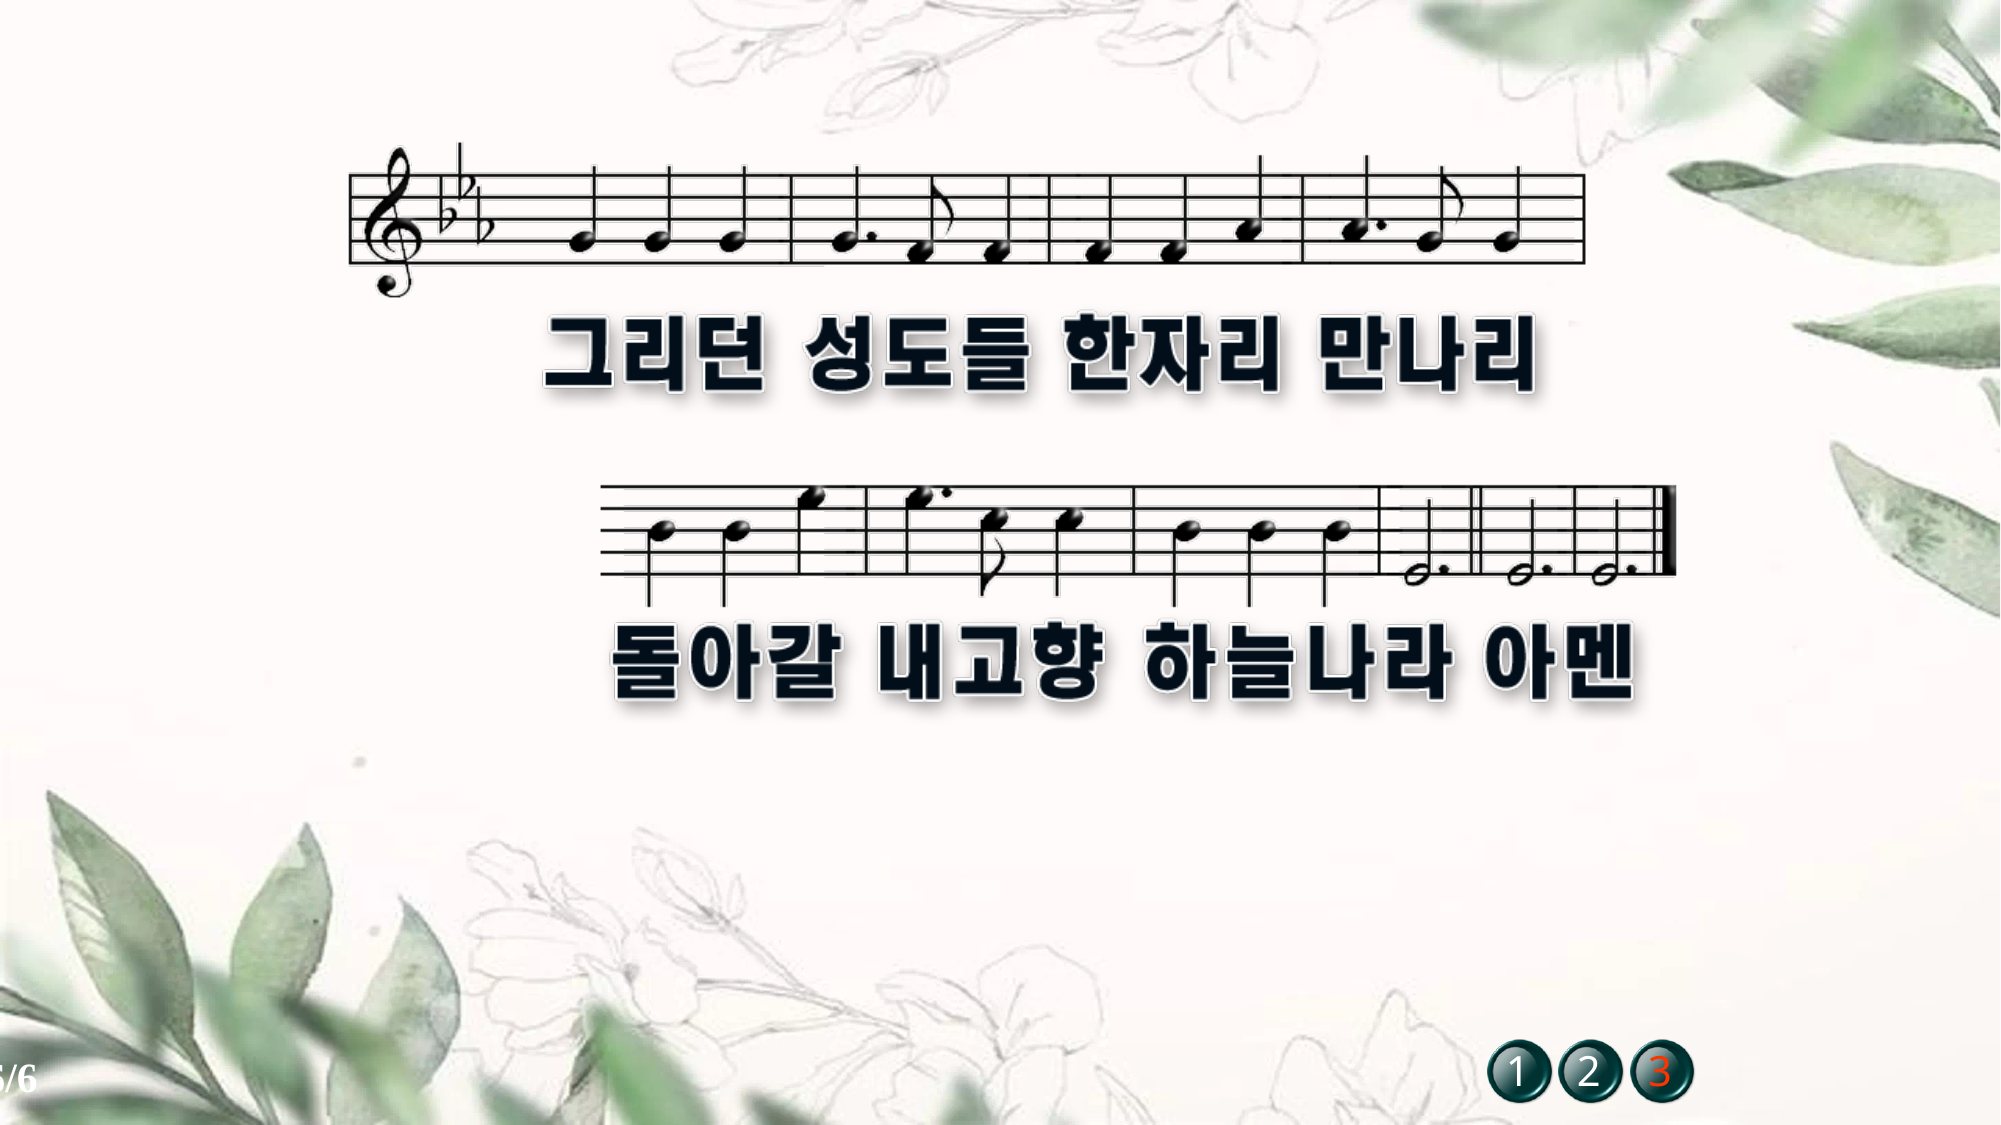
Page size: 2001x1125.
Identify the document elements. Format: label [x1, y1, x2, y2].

text_box [1627, 1035, 1697, 1106]
picture [0, 0, 2001, 1125]
text_box [1484, 1035, 1555, 1106]
text_box [1555, 1035, 1626, 1106]
